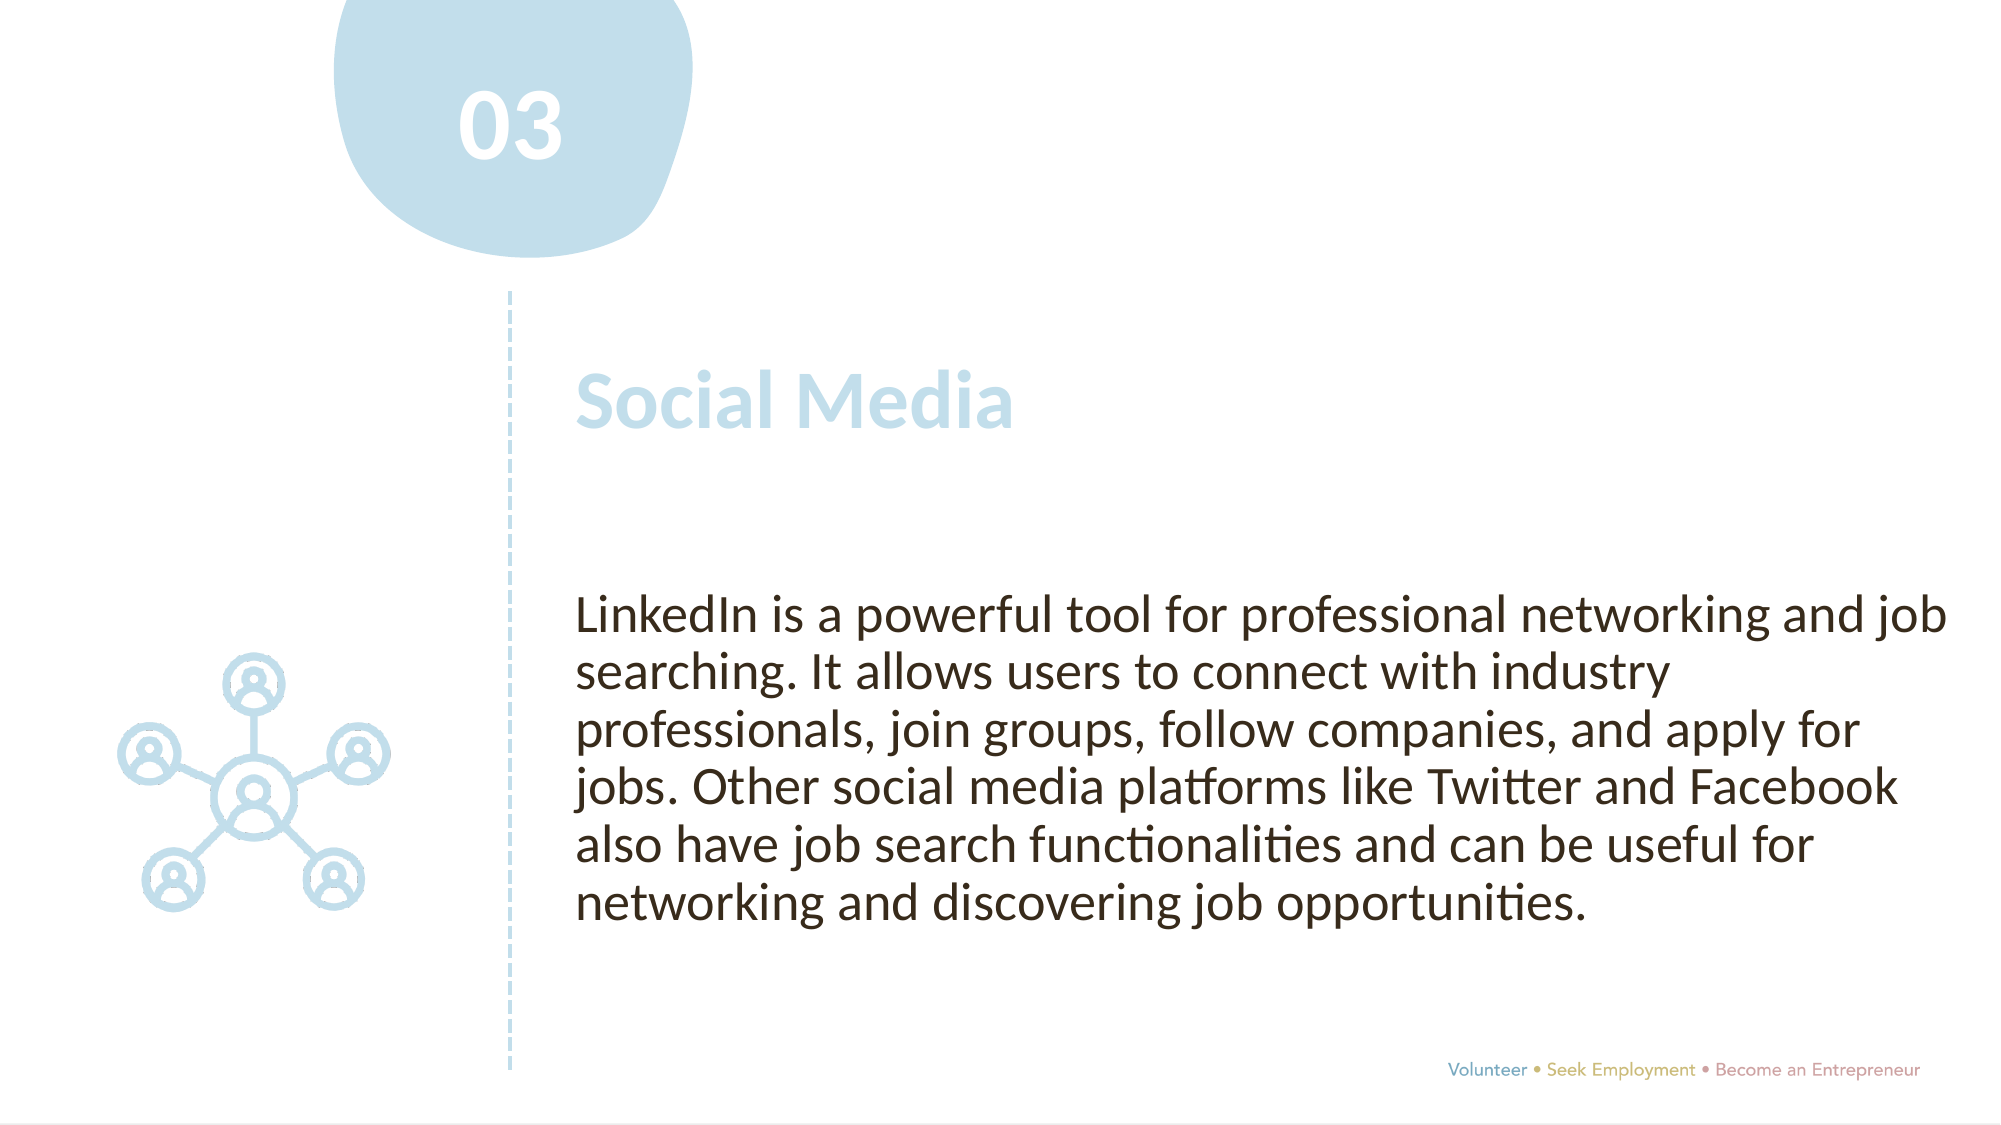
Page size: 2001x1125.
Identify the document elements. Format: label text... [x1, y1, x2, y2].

picture [89, 614, 424, 949]
picture [1418, 1046, 1971, 1103]
text_box [333, 0, 693, 258]
text_box LinkedIn is a powerful tool for professional networking and job searching. It allows users to connect with industry professionals, join groups, follow companies, and apply for jobs. Other social media platforms like Twitter and Facebook also have job search functionalities and can be useful for networking and discovering job opportunities. [560, 578, 1969, 907]
text_box Social Media [560, 354, 1840, 499]
text_box 03 [443, 62, 634, 203]
